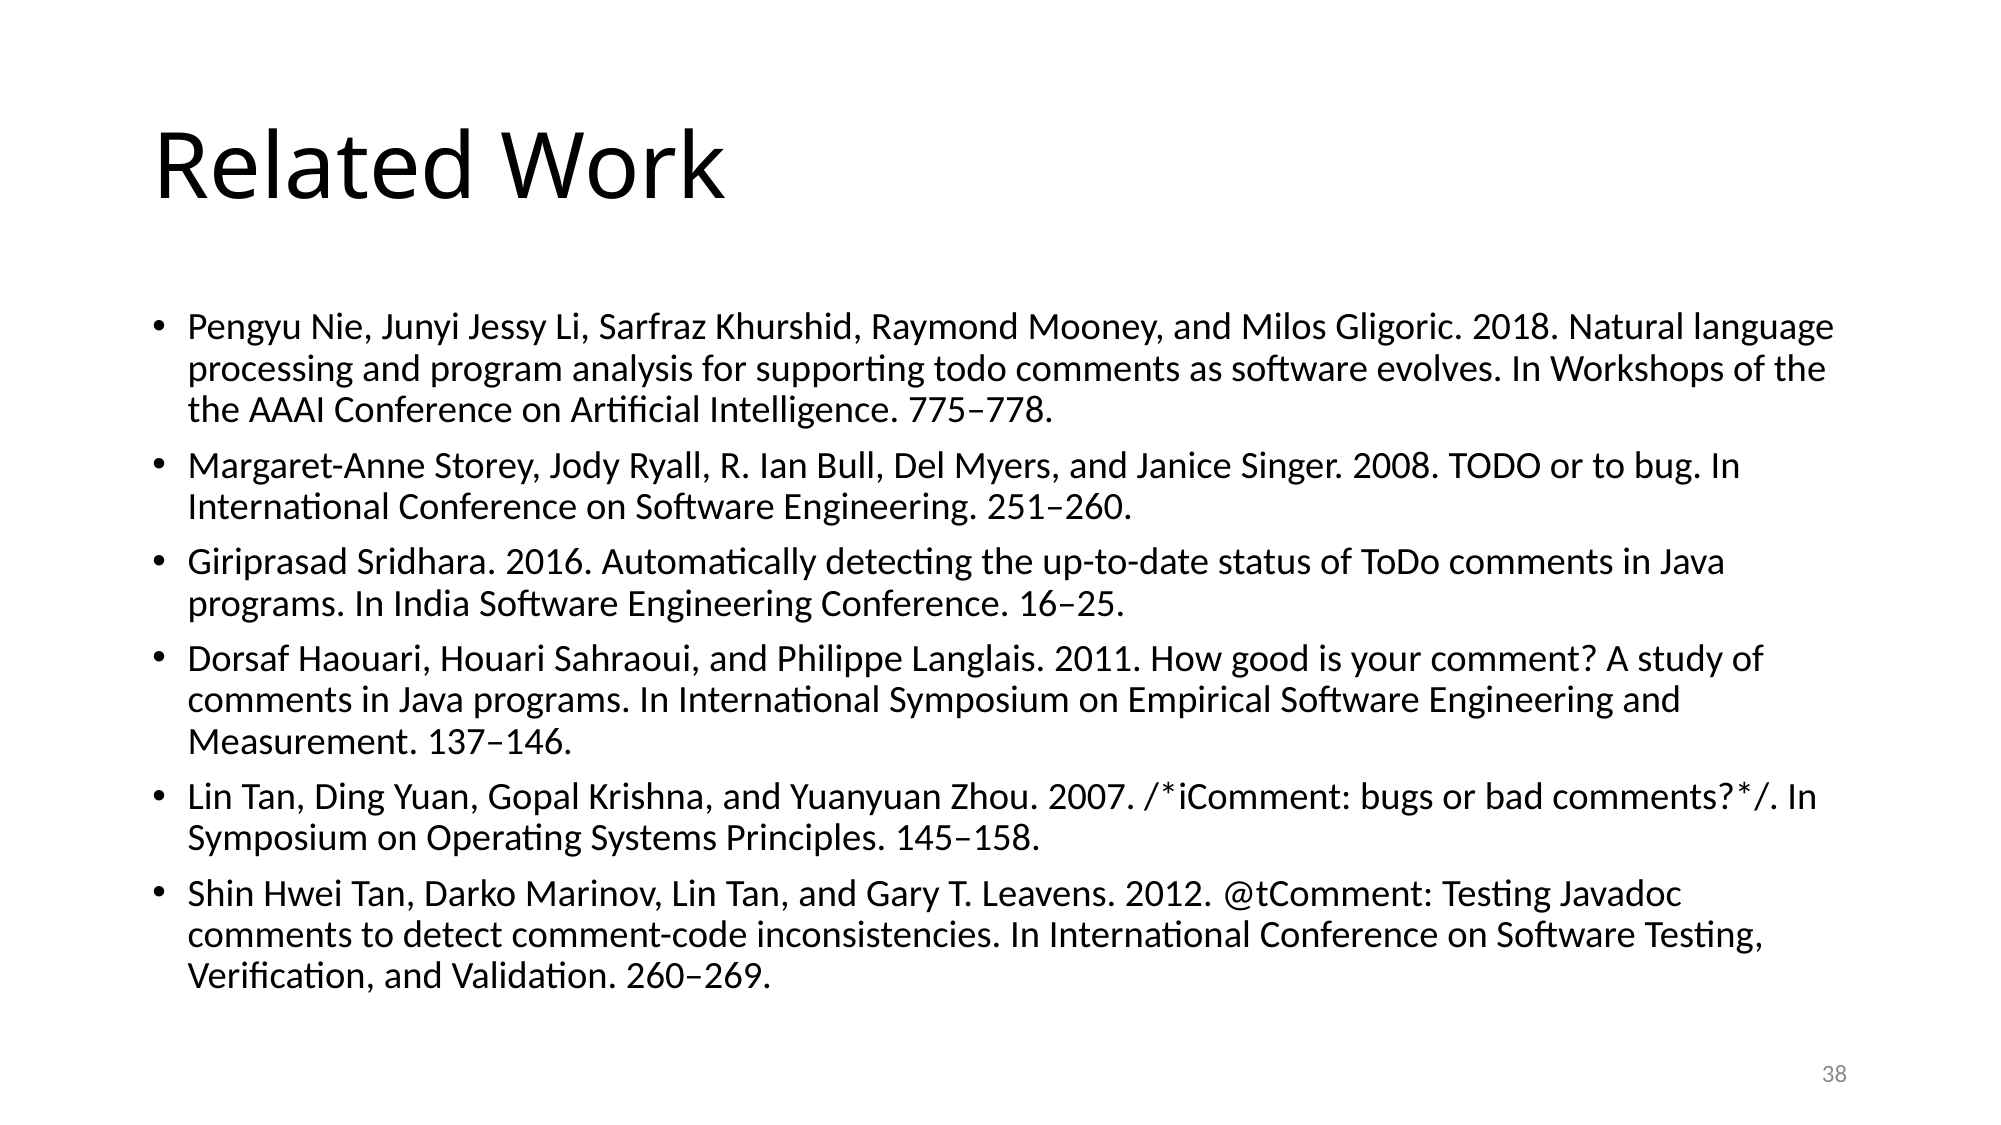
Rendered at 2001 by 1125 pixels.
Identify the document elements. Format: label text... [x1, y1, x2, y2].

slide_number 38 [1412, 1042, 1863, 1103]
list Pengyu Nie, Junyi Jessy Li, Sarfraz Khurshid, Raymond Mooney, and Milos Gligoric. 2018. Natural language processing and program analysis for supporting todo comments as software evolves. In Workshops of the the AAAI Conference on Artificial Intelligence. 775–778. Margaret-Anne Storey, Jody Ryall, R. Ian Bull, Del Myers, and Janice Singer. 2008. TODO or to bug. In International Conference on Software Engineering. 251–260. Giriprasad Sridhara. 2016. Automatically detecting the up-to-date status of ToDo comments in Java programs. In India Software Engineering Conference. 16–25. Dorsaf Haouari, Houari Sahraoui, and Philippe Langlais. 2011. How good is your comment? A study of comments in Java programs. In International Symposium on Empirical Software Engineering and Measurement. 137–146. Lin Tan, Ding Yuan, Gopal Krishna, and Yuanyuan Zhou. 2007. /*iComment: bugs or bad comments?*/. In Symposium on Operating Systems Principles. 145–158. Shin Hwei Tan, Darko Marinov, Lin Tan, and Gary T. Leavens. 2012. @tComment: Testing Javadoc comments to detect comment-code inconsistencies. In International Conference on Software Testing, Verification, and Validation. 260–269. [137, 299, 1863, 1014]
title Related Work [137, 59, 1863, 278]
